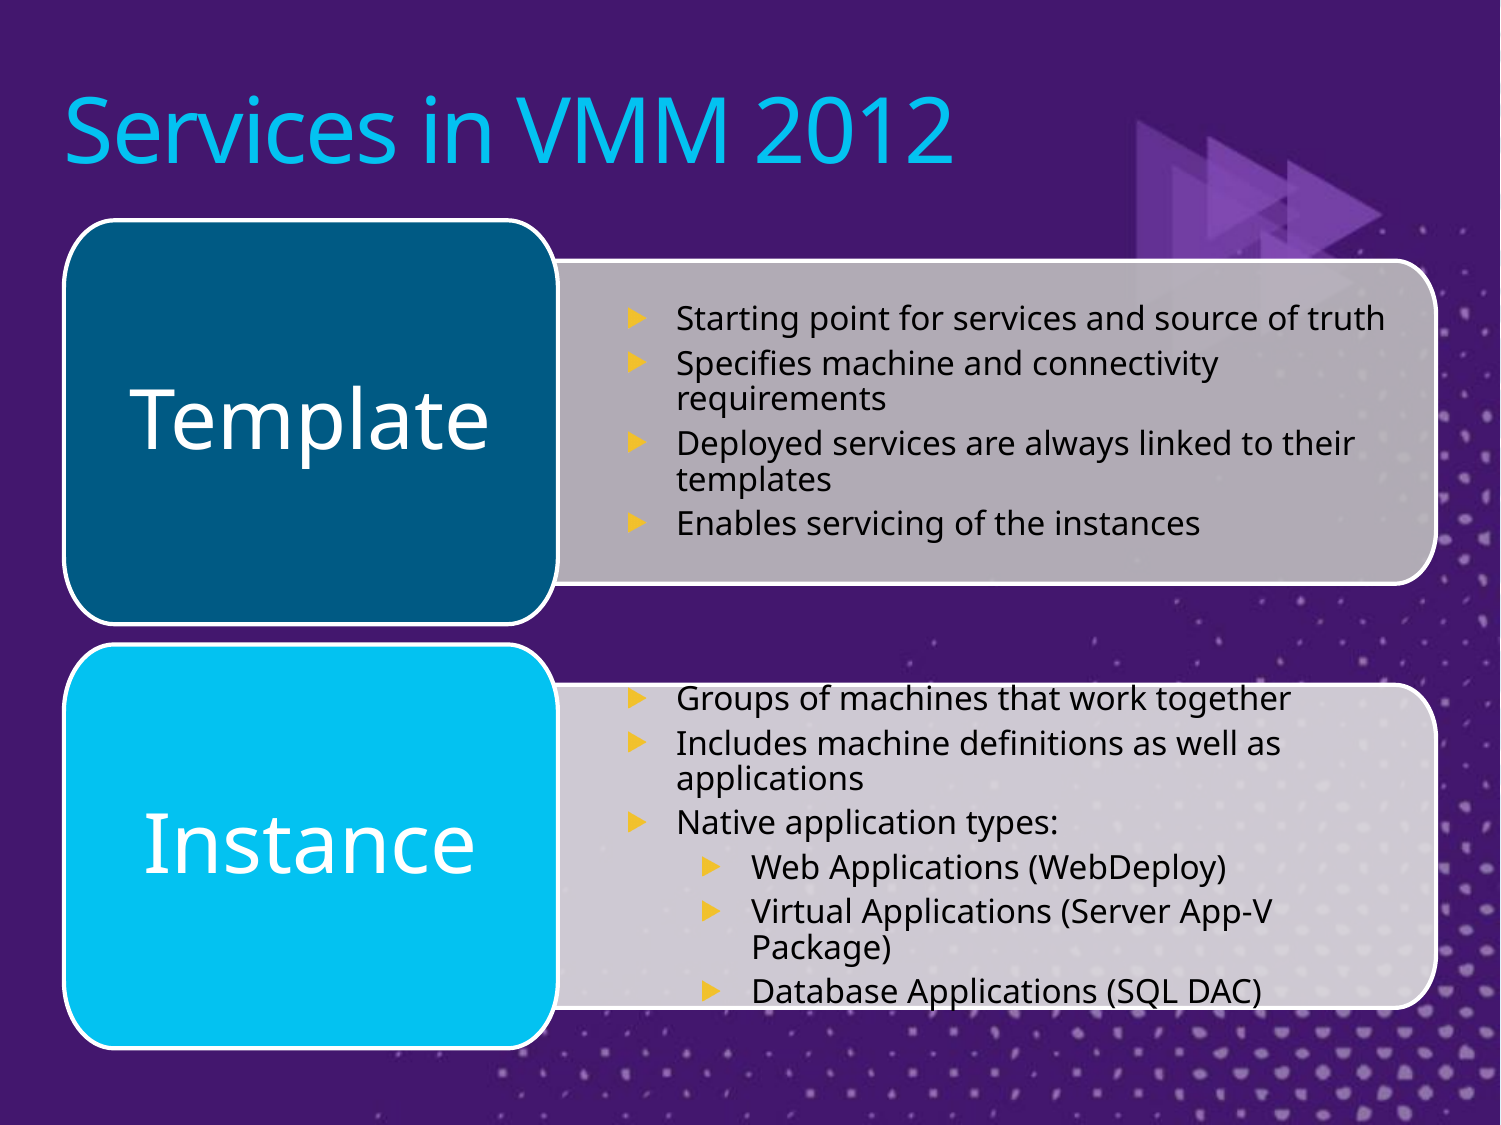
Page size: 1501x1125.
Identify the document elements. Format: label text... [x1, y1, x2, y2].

text_box Starting point for services and source of truth Specifies machine and connectivity requirements Deployed services are always linked to their templates Enables servicing of the instances [556, 258, 1439, 586]
text_box Template [61, 218, 560, 627]
text_box Groups of machines that work together Includes machine definitions as well as applications Native application types: Web Applications (WebDeploy) Virtual Applications (Server App-V Package) Database Applications (SQL DAC) [556, 682, 1439, 1010]
title Services in VMM 2012 [63, 84, 1437, 185]
text_box Instance [61, 642, 560, 1051]
picture [0, 0, 1501, 1125]
